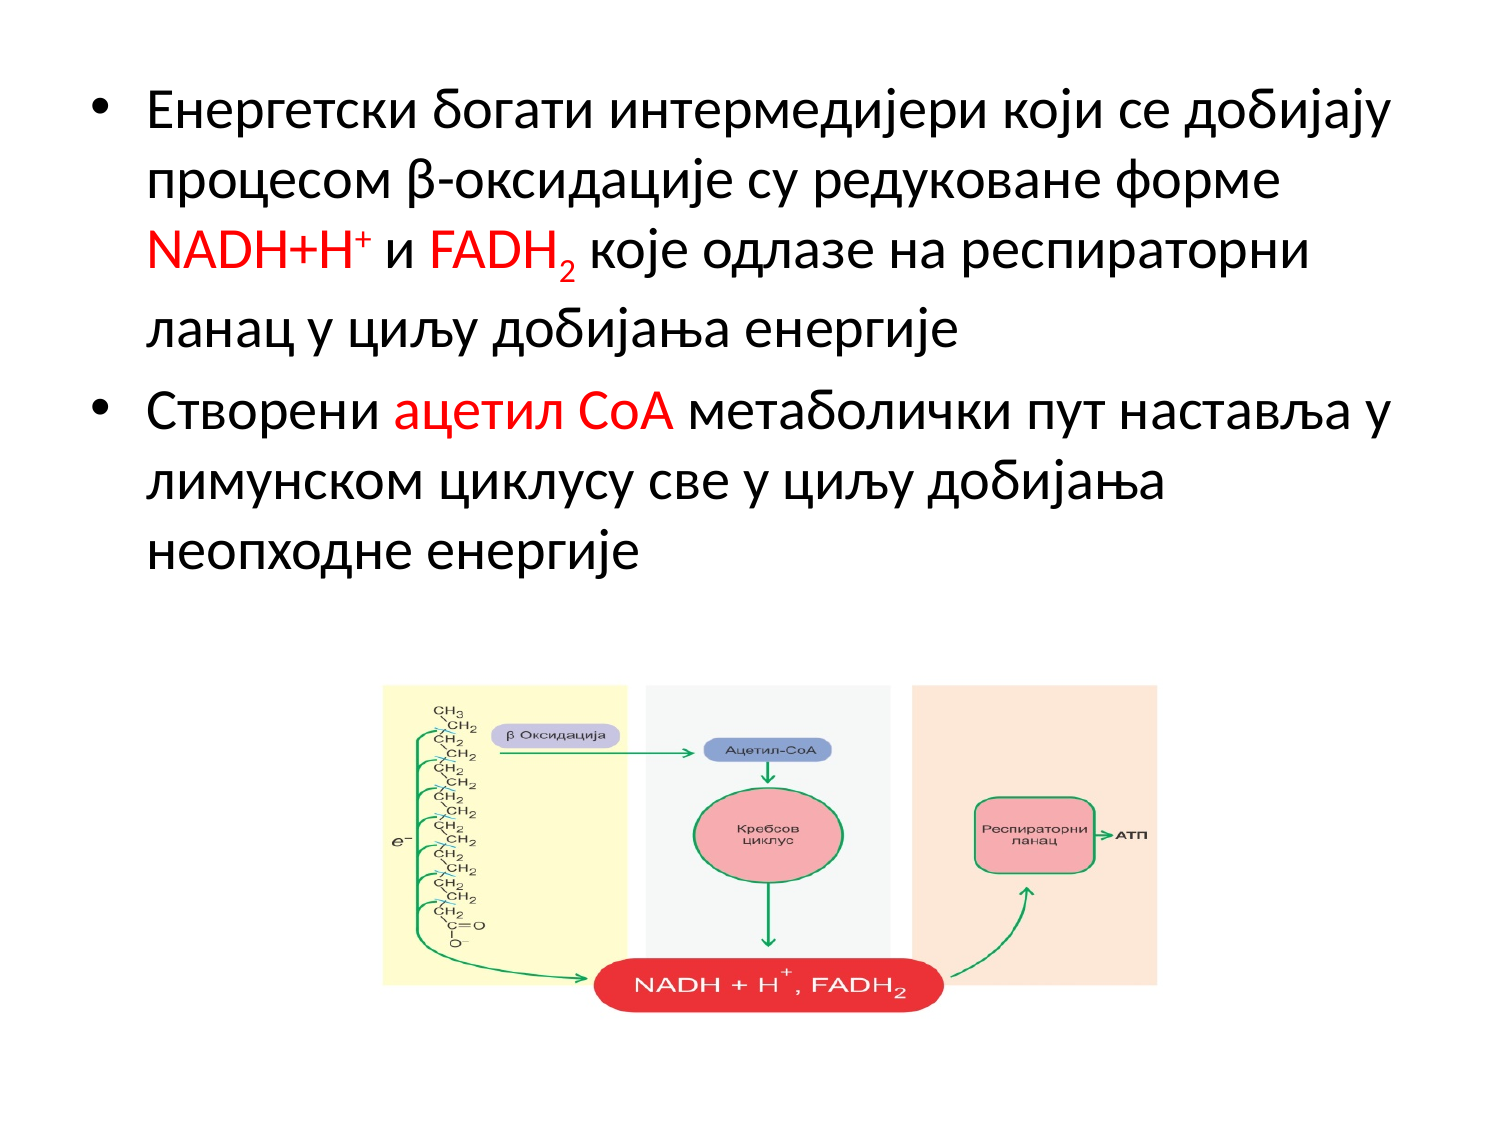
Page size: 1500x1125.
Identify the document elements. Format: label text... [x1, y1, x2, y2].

picture [199, 587, 1338, 1101]
list Енергетски богати интермедијери који се добијају процесом β-оксидације су редуковане форме NADH+H+ и FADH2 које одлазе на респираторни ланац у циљу добијања енергије Створени ацетил CoA метаболички пут наставља у лимунском циклусу све у циљу добијања неопходне енергије [75, 62, 1425, 1005]
